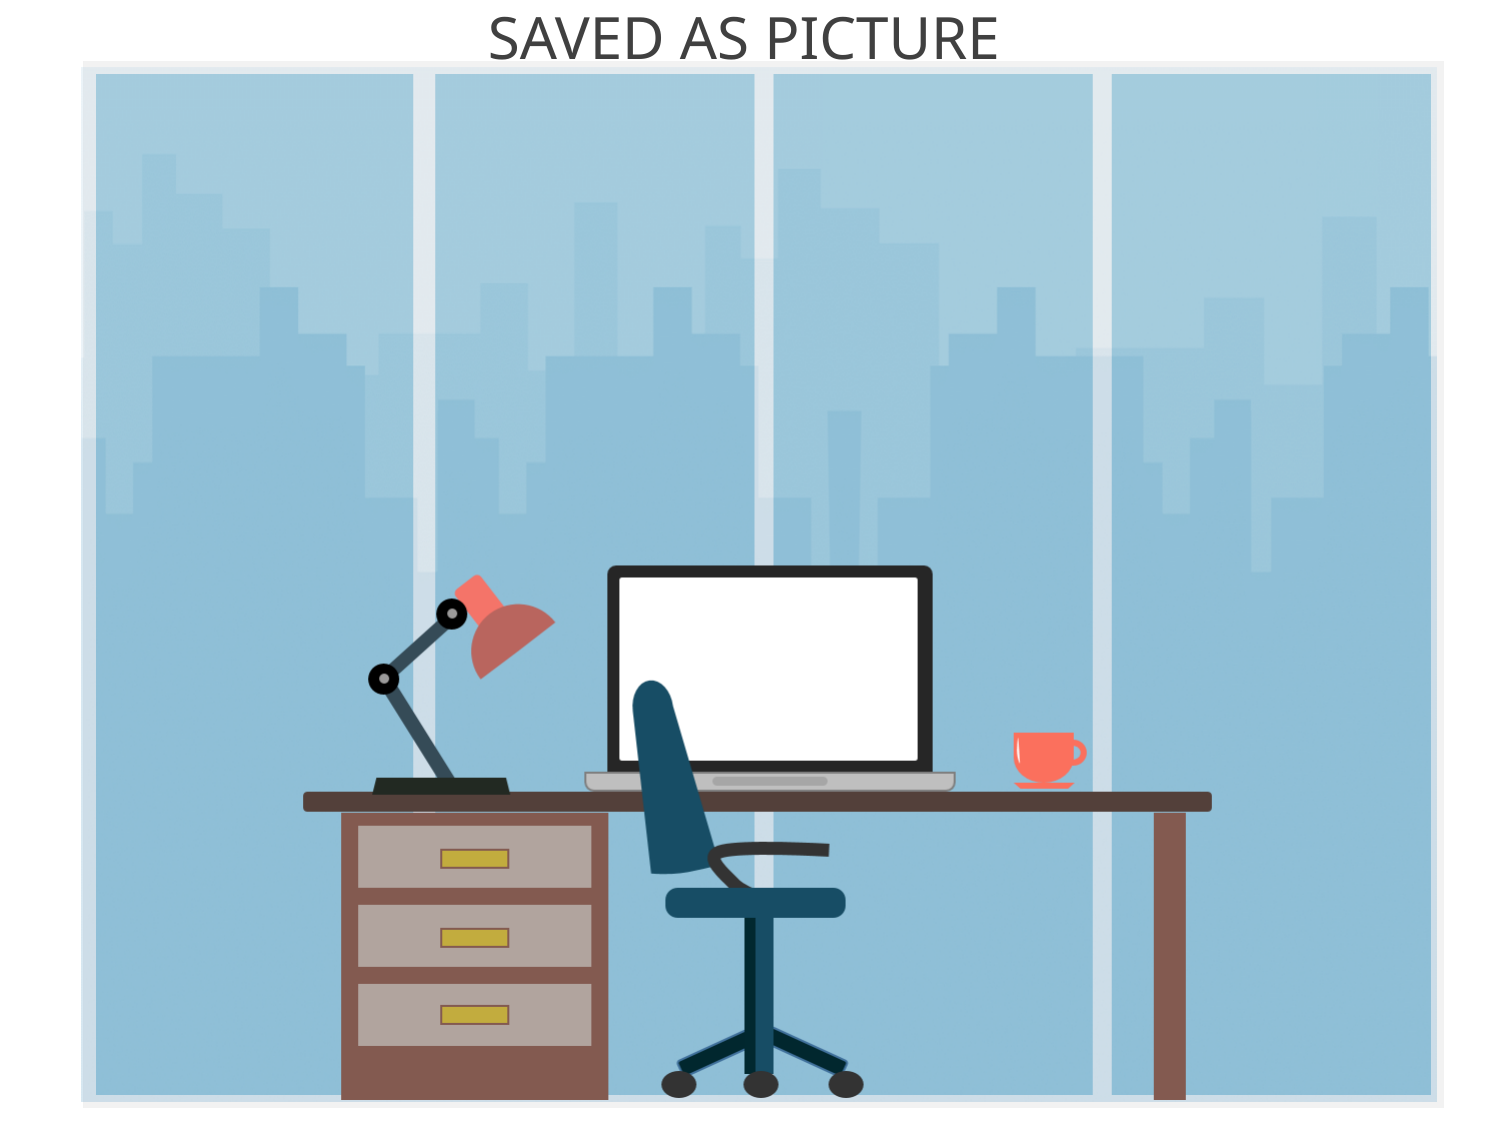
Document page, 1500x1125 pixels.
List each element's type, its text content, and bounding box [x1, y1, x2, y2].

text_box SAVED AS PICTURE [309, 0, 1179, 61]
picture [81, 61, 1444, 1108]
